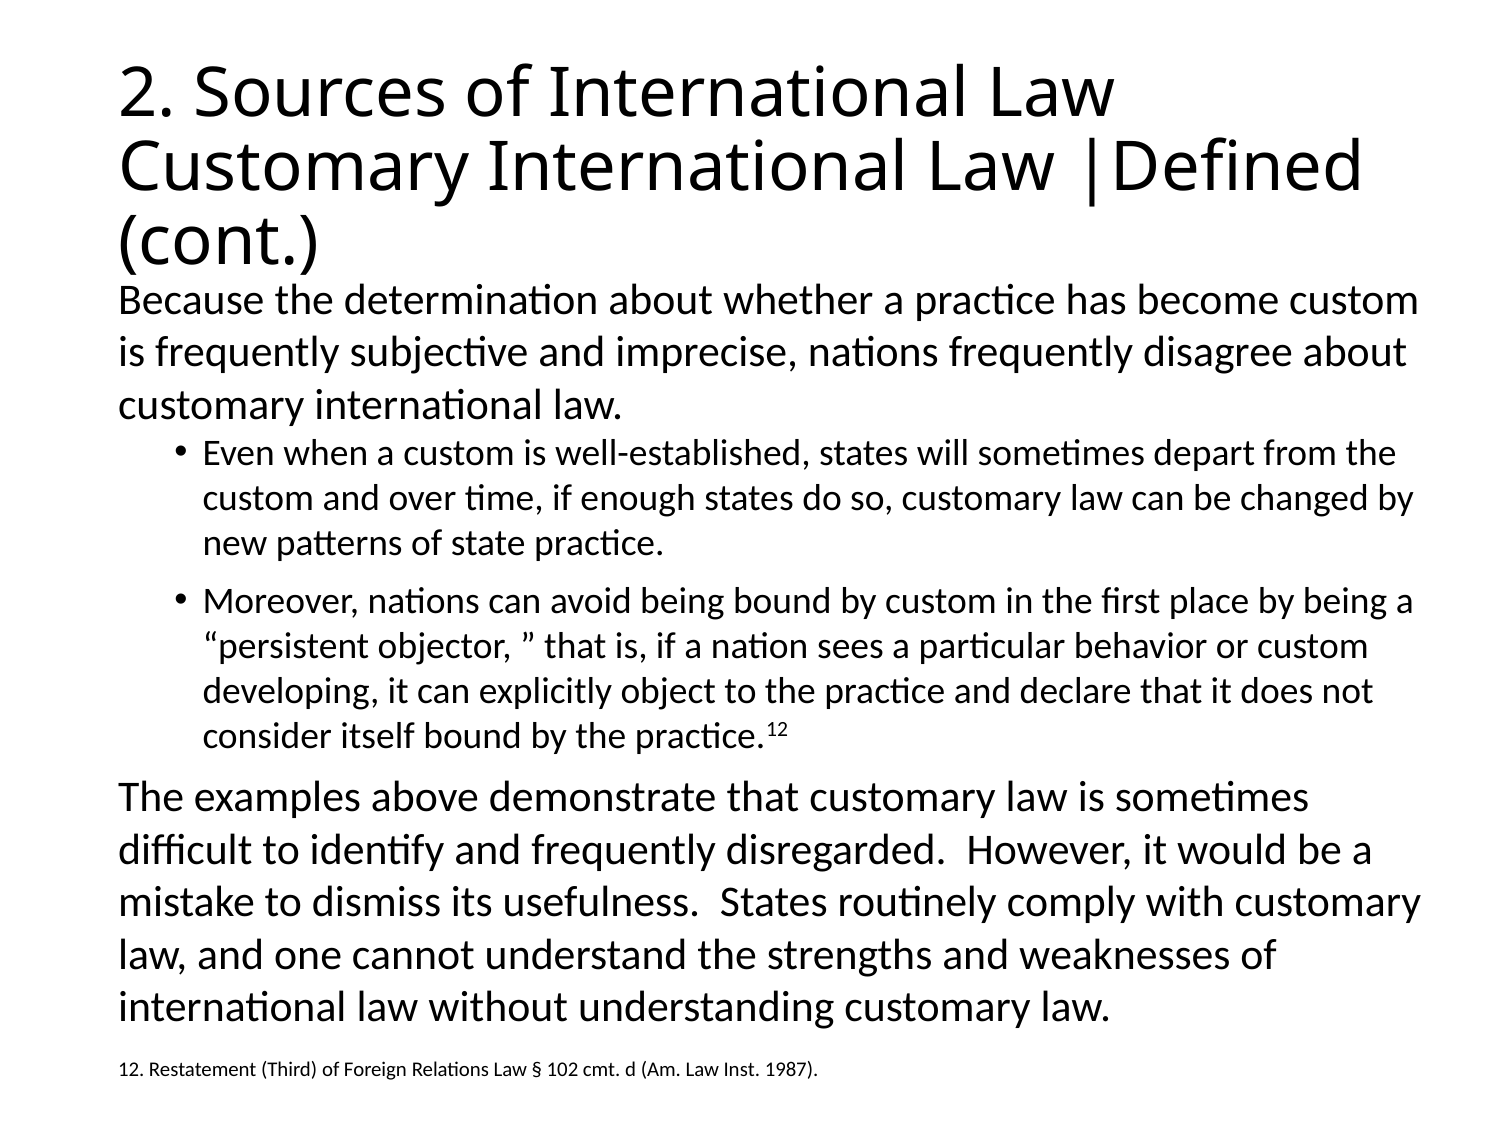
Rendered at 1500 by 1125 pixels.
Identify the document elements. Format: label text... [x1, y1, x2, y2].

list Because the determination about whether a practice has become custom is frequently subjective and imprecise, nations frequently disagree about customary international law. Even when a custom is well-established, states will sometimes depart from the custom and over time, if enough states do so, customary law can be changed by new patterns of state practice. Moreover, nations can avoid being bound by custom in the first place by being a “persistent objector, ” that is, if a nation sees a particular behavior or custom developing, it can explicitly object to the practice and declare that it does not consider itself bound by the practice.12 The examples above demonstrate that customary law is sometimes difficult to identify and frequently disregarded. However, it would be a mistake to dismiss its usefulness. States routinely comply with customary law, and one cannot understand the strengths and weaknesses of international law without understanding customary law. 12. Restatement (Third) of Foreign Relations Law § 102 cmt. d (Am. Law Inst. 1987). [102, 262, 1450, 978]
title 2. Sources of International Law Customary International Law |Defined (cont.) [102, 59, 1398, 278]
